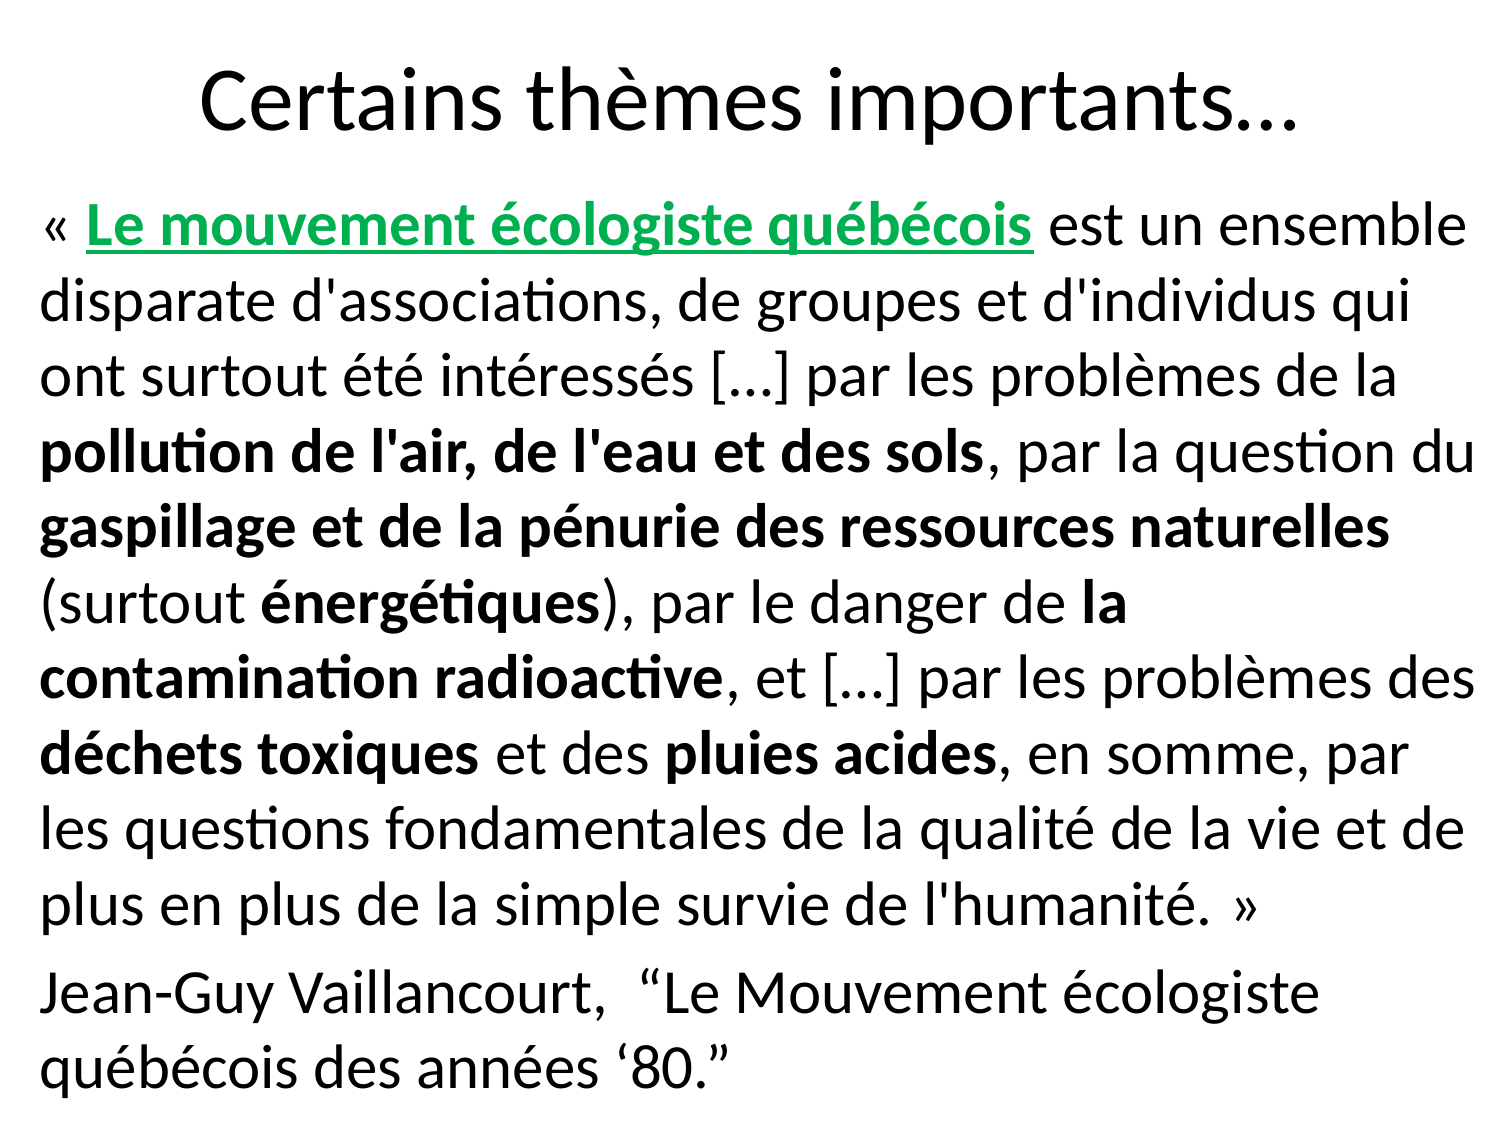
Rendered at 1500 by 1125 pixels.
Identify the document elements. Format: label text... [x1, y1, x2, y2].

list « Le mouvement écologiste québécois est un ensemble disparate d'asso­ciations, de groupes et d'individus qui ont surtout été intéressés […] par les problèmes de la pollution de l'air, de l'eau et des sols, par la question du gaspillage et de la pénurie des ressources naturelles (surtout énergétiques), par le danger de la contamination radioactive, et […] par les problèmes des déchets toxiques et des pluies acides, en somme, par les questions fondamentales de la qualité de la vie et de plus en plus de la simple survie de l'humanité. » Jean-Guy Vaillancourt, “Le Mouvement écologiste québécois des années ‘80.” [24, 174, 1500, 1125]
title Certains thèmes importants… [75, 0, 1425, 174]
